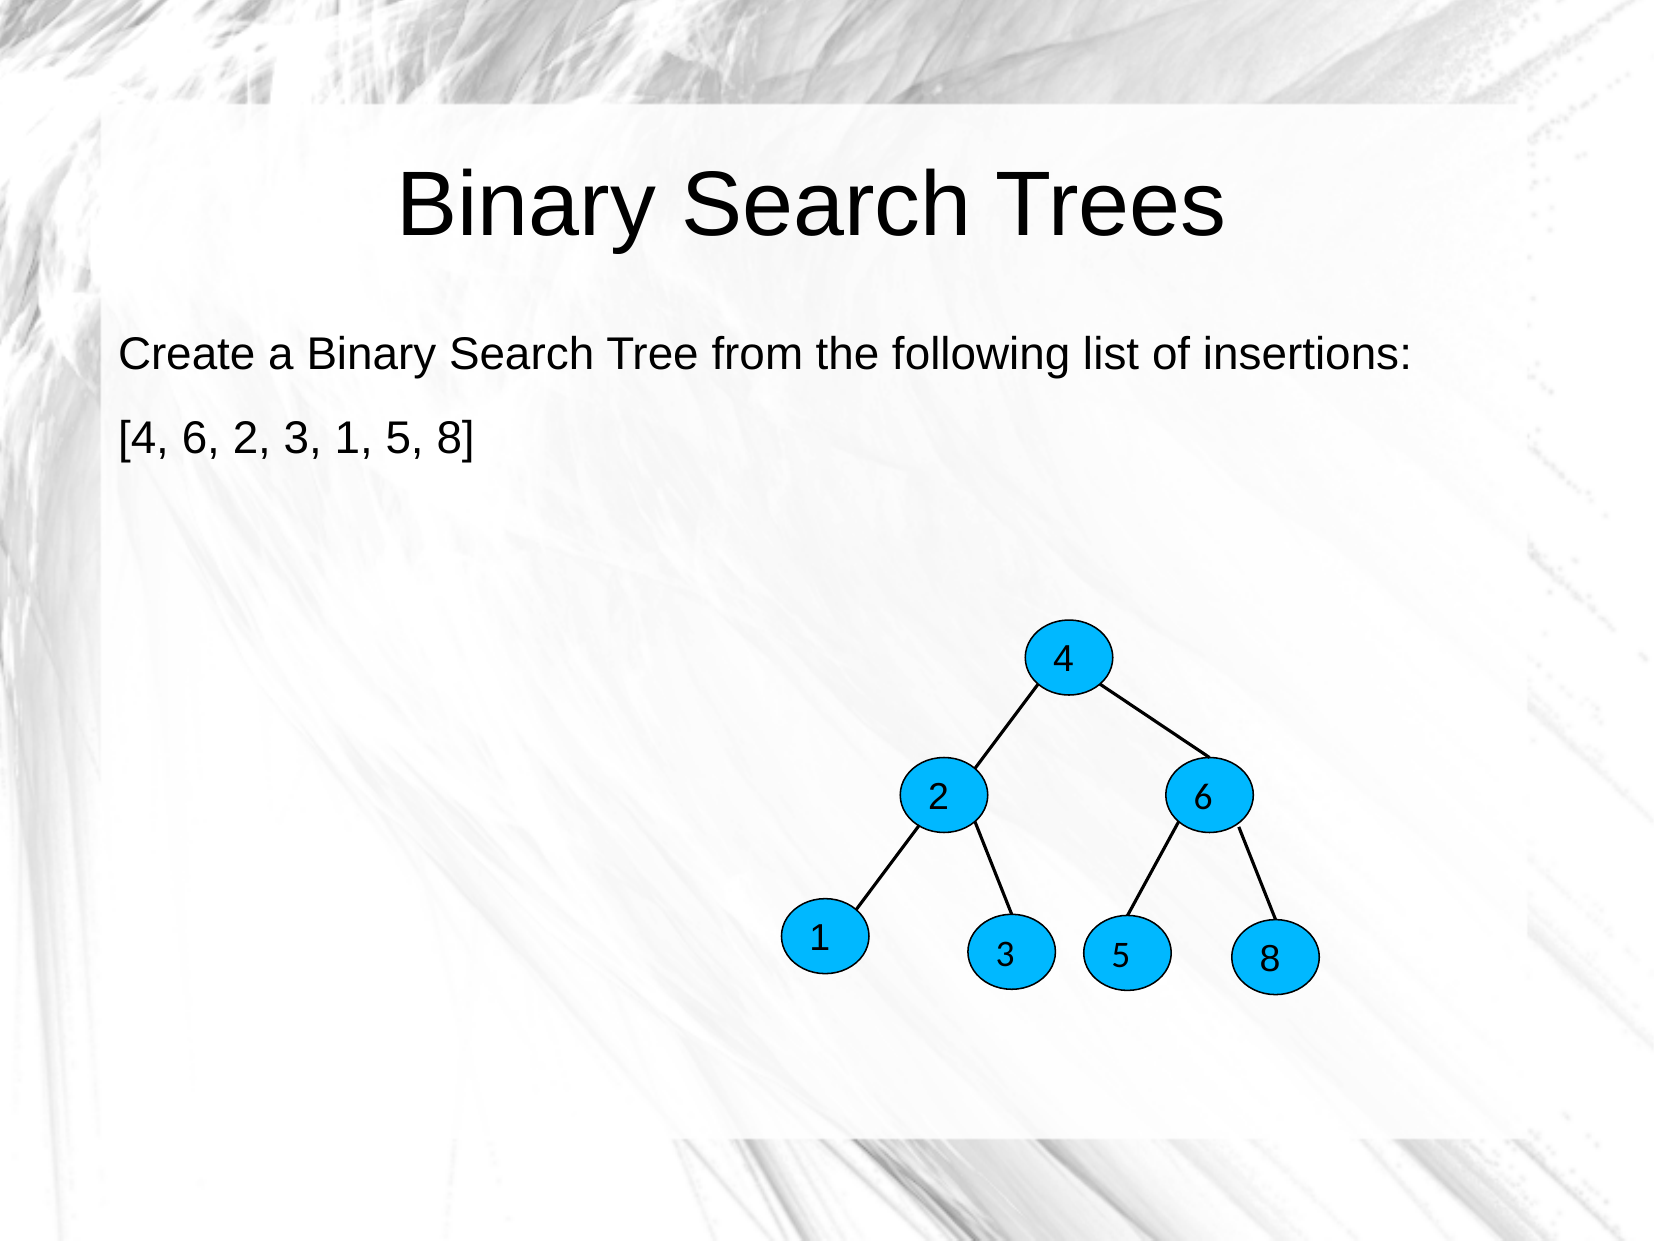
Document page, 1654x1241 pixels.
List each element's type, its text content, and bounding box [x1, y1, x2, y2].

list Create a Binary Search Tree from the following list of insertions: [4, 6, 2, 3, 1, 5, 8] [118, 319, 1571, 1109]
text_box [781, 619, 1320, 995]
picture [0, 0, 1654, 1241]
title Binary Search Trees [118, 93, 1506, 299]
